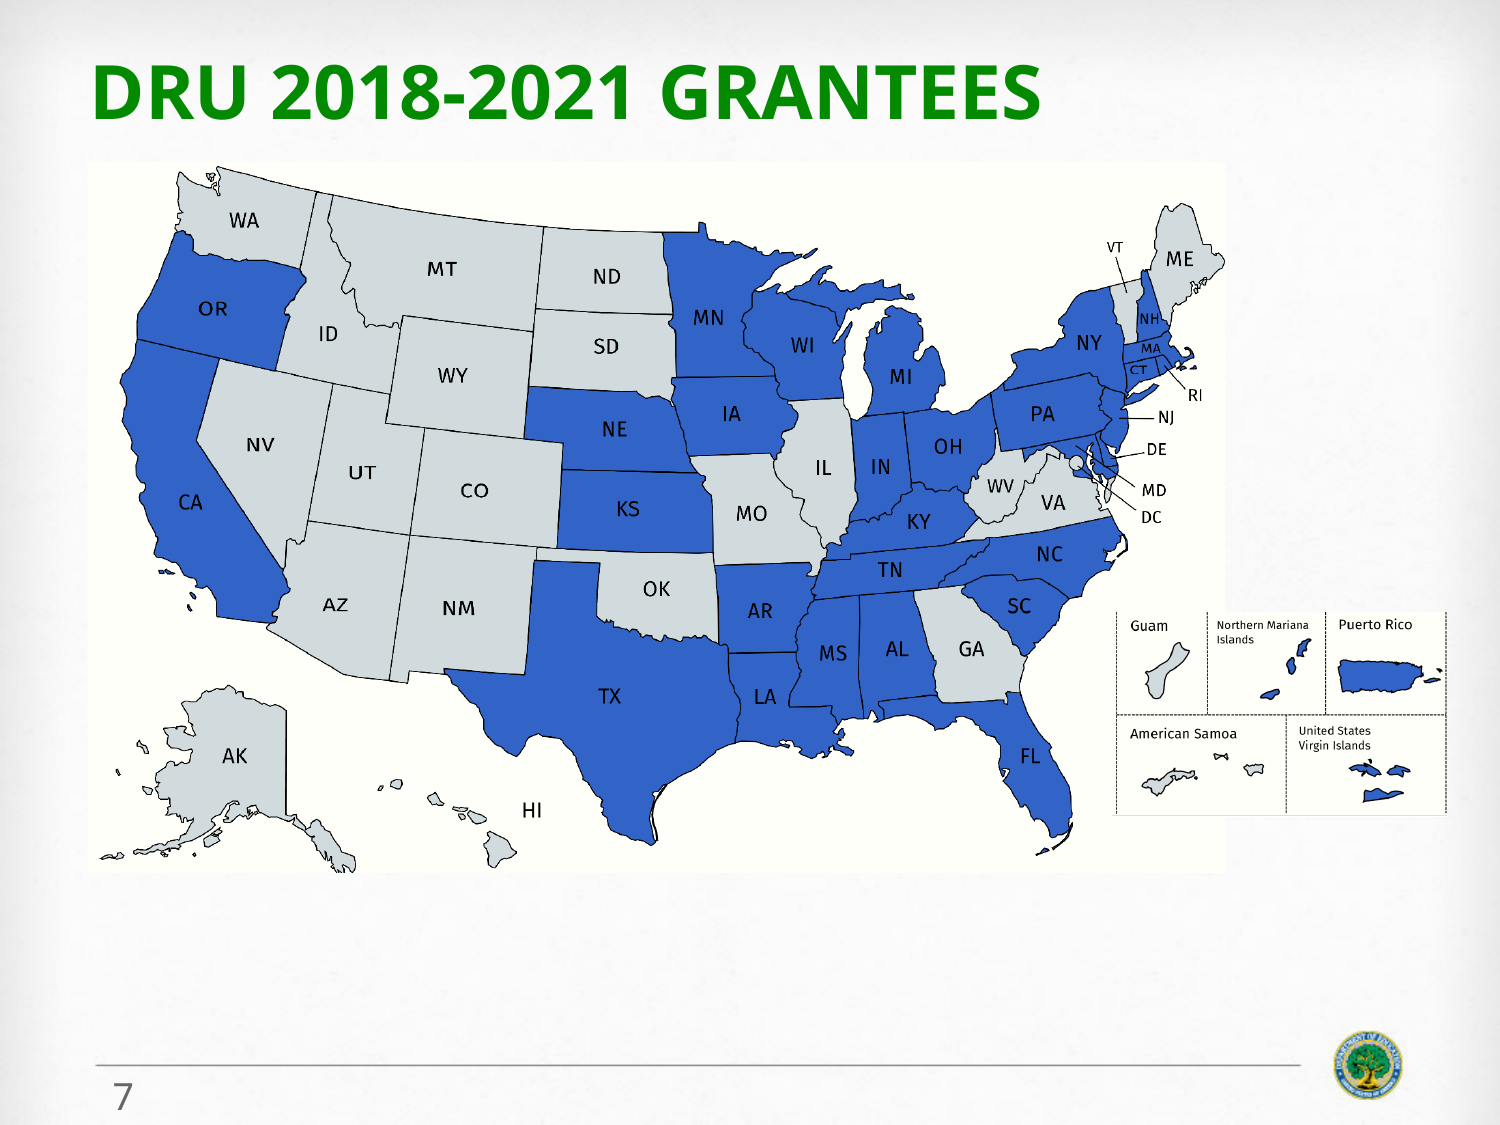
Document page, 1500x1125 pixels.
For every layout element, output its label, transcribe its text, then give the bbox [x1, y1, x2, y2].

title DRU 2018-2021 Grantees [75, 37, 1425, 130]
picture [0, 0, 1500, 1125]
slide_number 7 [112, 1065, 200, 1125]
